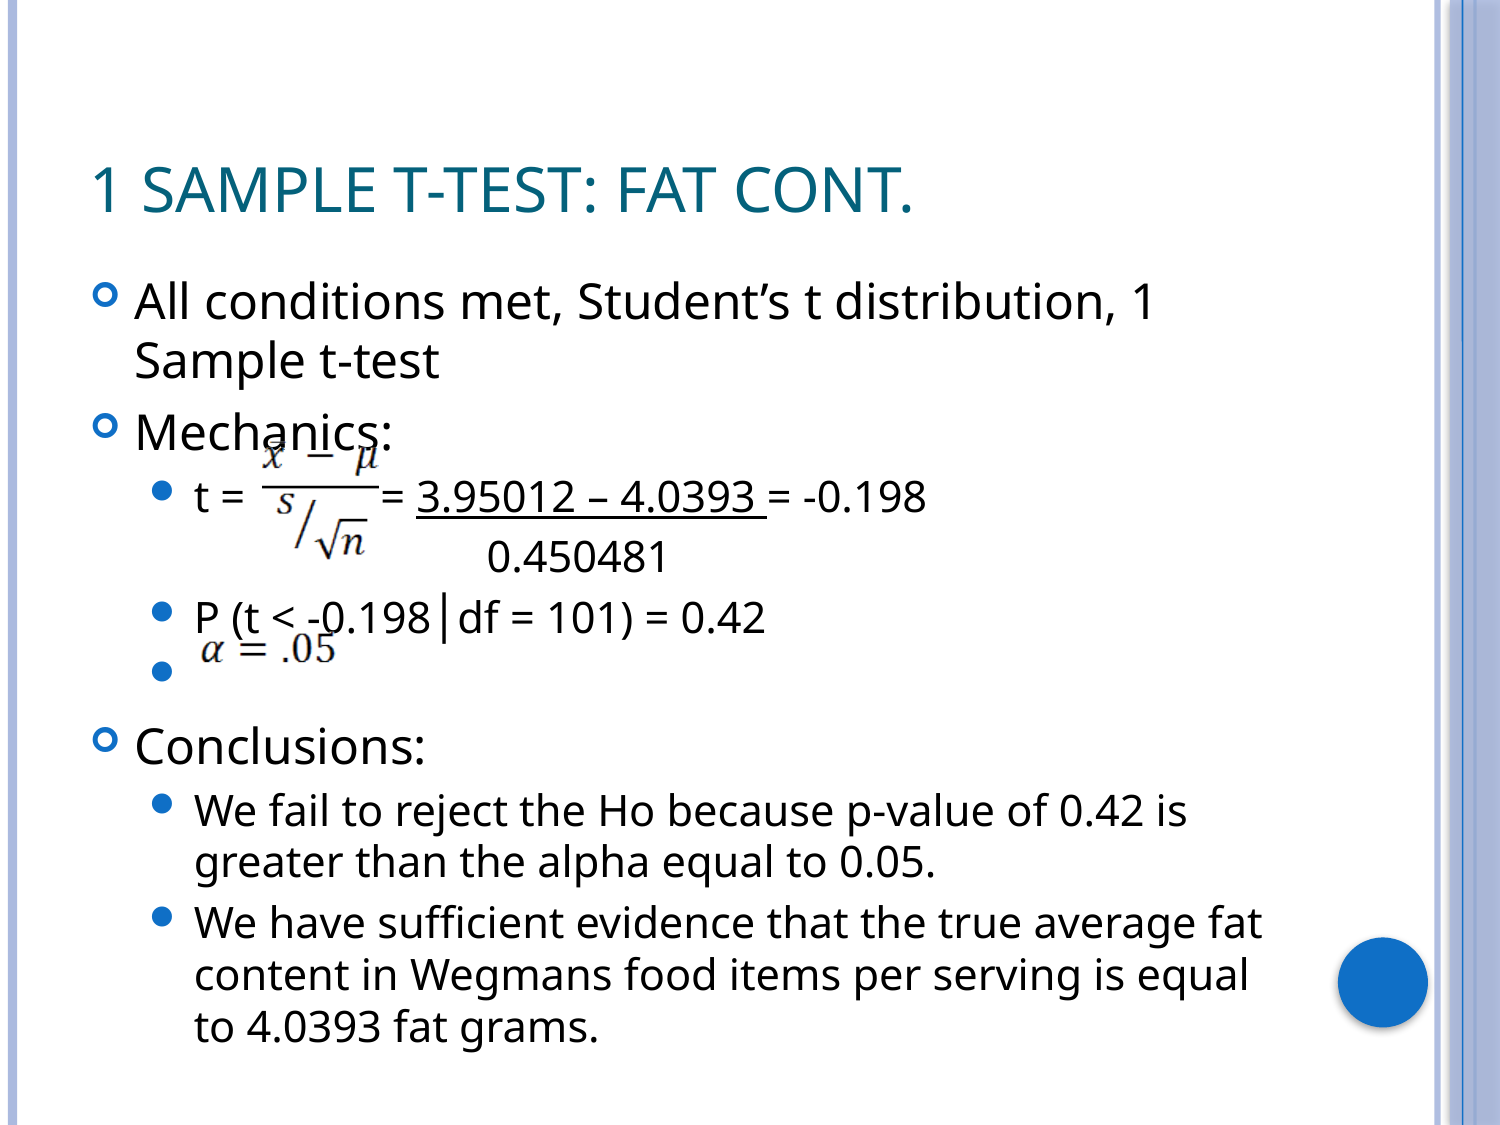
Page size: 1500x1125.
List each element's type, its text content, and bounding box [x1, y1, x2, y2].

picture [199, 624, 337, 682]
list All conditions met, Student’s t distribution, 1 Sample t-test Mechanics: t = = 3.95012 – 4.0393 = -0.198 0.450481 P (t < -0.198│df = 101) = 0.42 k Conclusions: We fail to reject the Ho because p-value of 0.42 is greater than the alpha equal to 0.05. We have sufficient evidence that the true average fat content in Wegmans food items per serving is equal to 4.0393 fat grams. [75, 262, 1300, 1062]
picture [261, 436, 379, 574]
title 1 Sample t-test: Fat Cont. [75, 45, 1300, 233]
